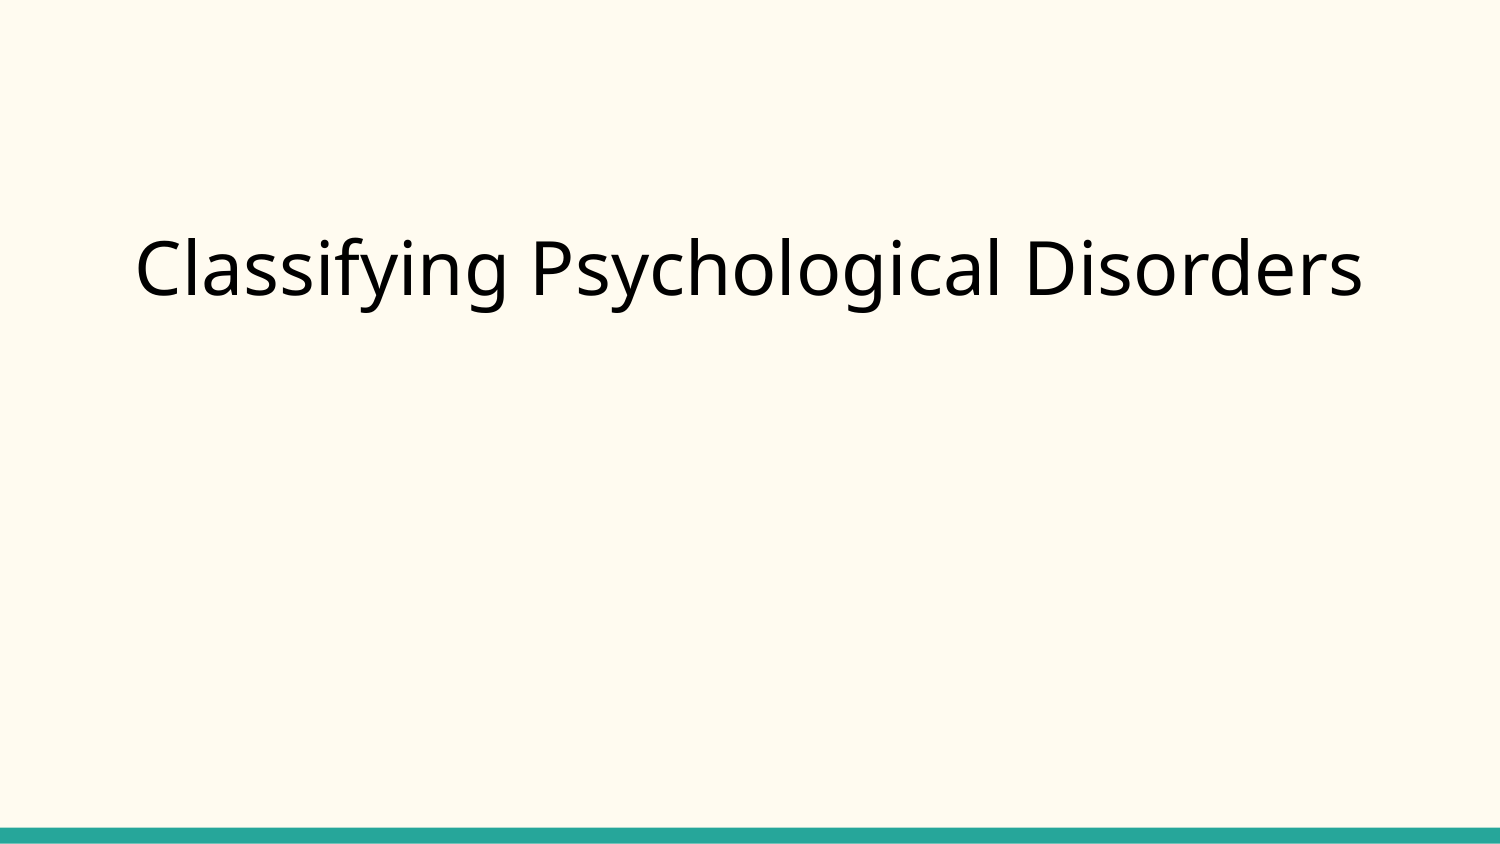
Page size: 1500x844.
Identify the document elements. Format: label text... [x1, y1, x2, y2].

list Classifying Psychological Disorders [51, 192, 1449, 750]
